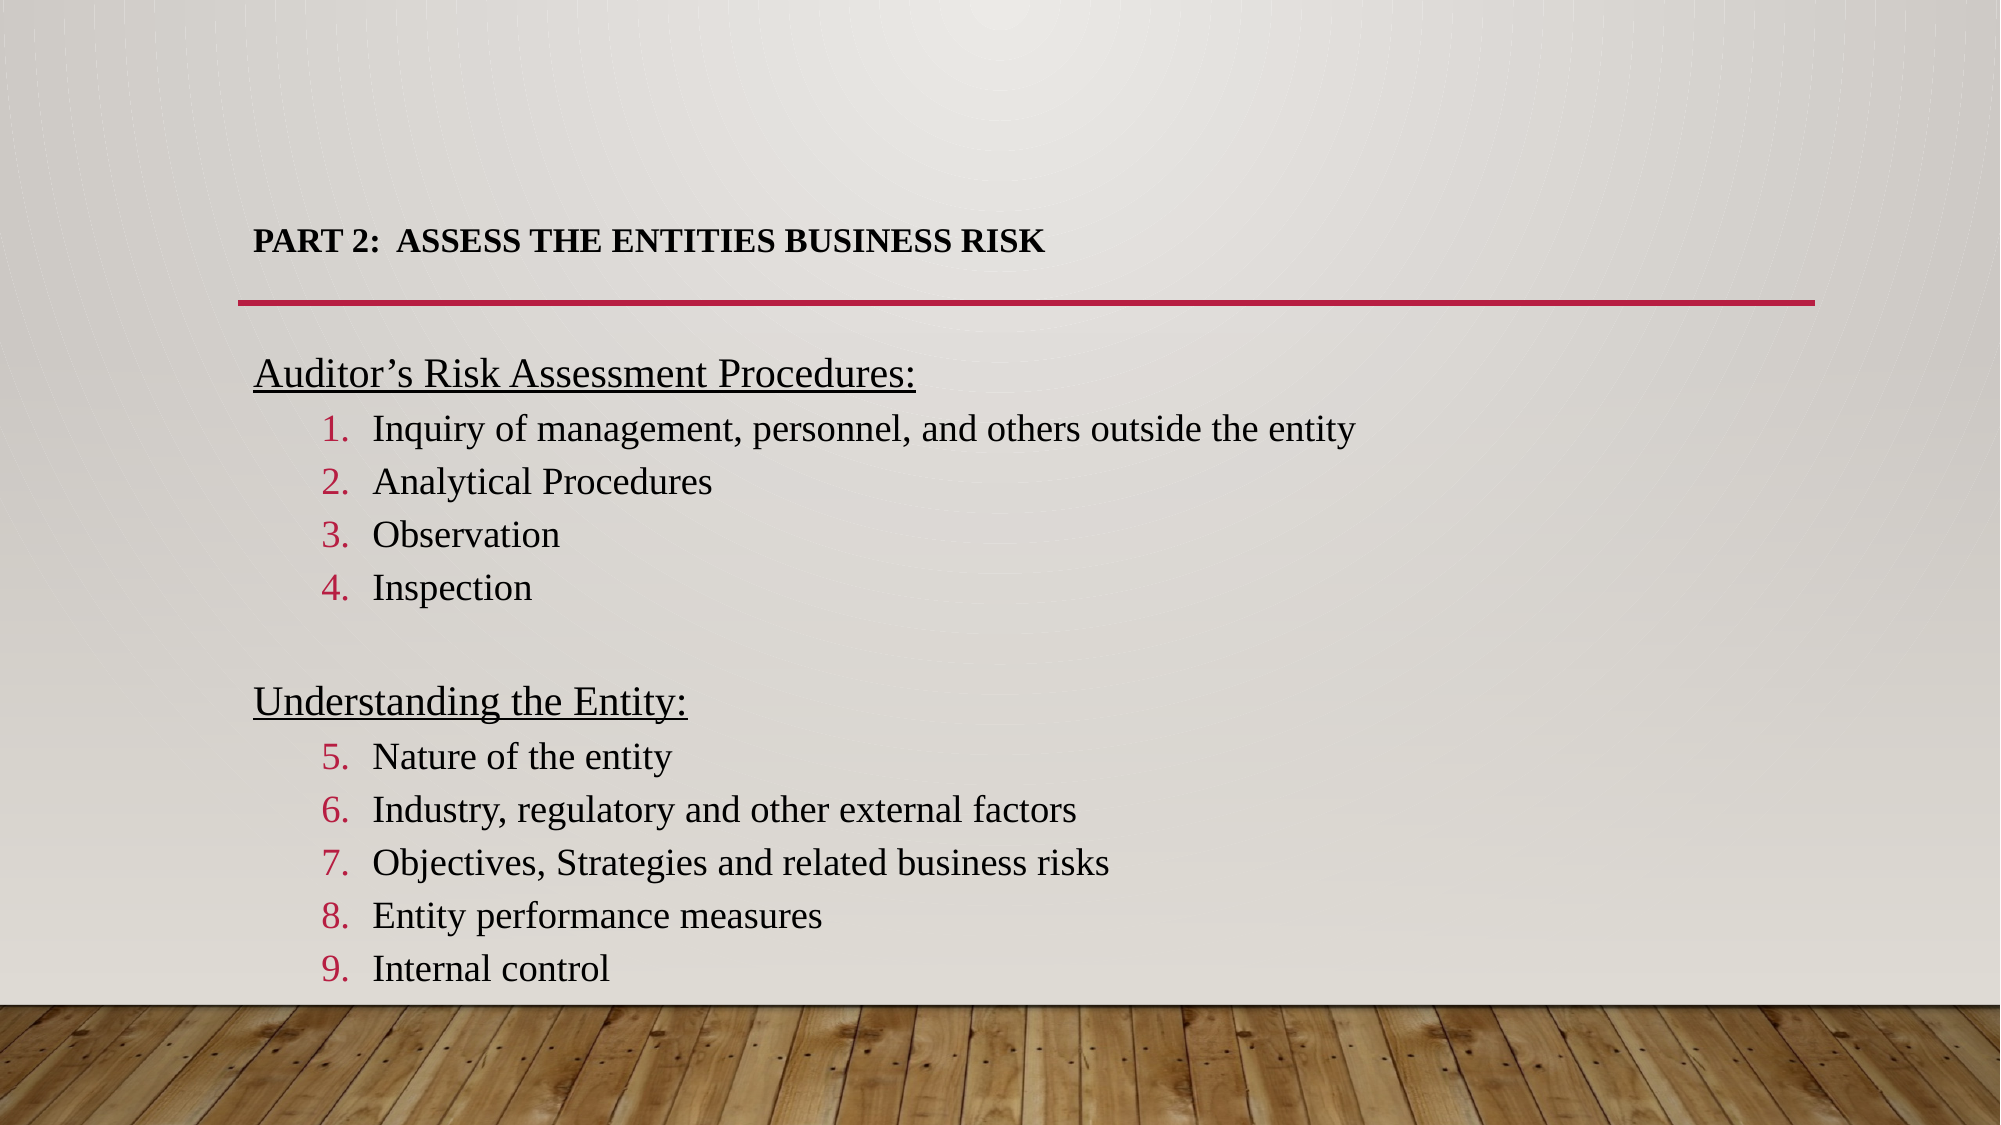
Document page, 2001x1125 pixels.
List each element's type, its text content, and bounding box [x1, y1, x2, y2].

picture [0, 1005, 2000, 1125]
list Auditor’s Risk Assessment Procedures: Inquiry of management, personnel, and others outside the entity Analytical Procedures Observation Inspection Understanding the Entity: Nature of the entity Industry, regulatory and other external factors Objectives, Strategies and related business risks Entity performance measures Internal control [238, 330, 1814, 1000]
title Part 2: Assess the Entities Business Risk [238, 204, 1814, 305]
